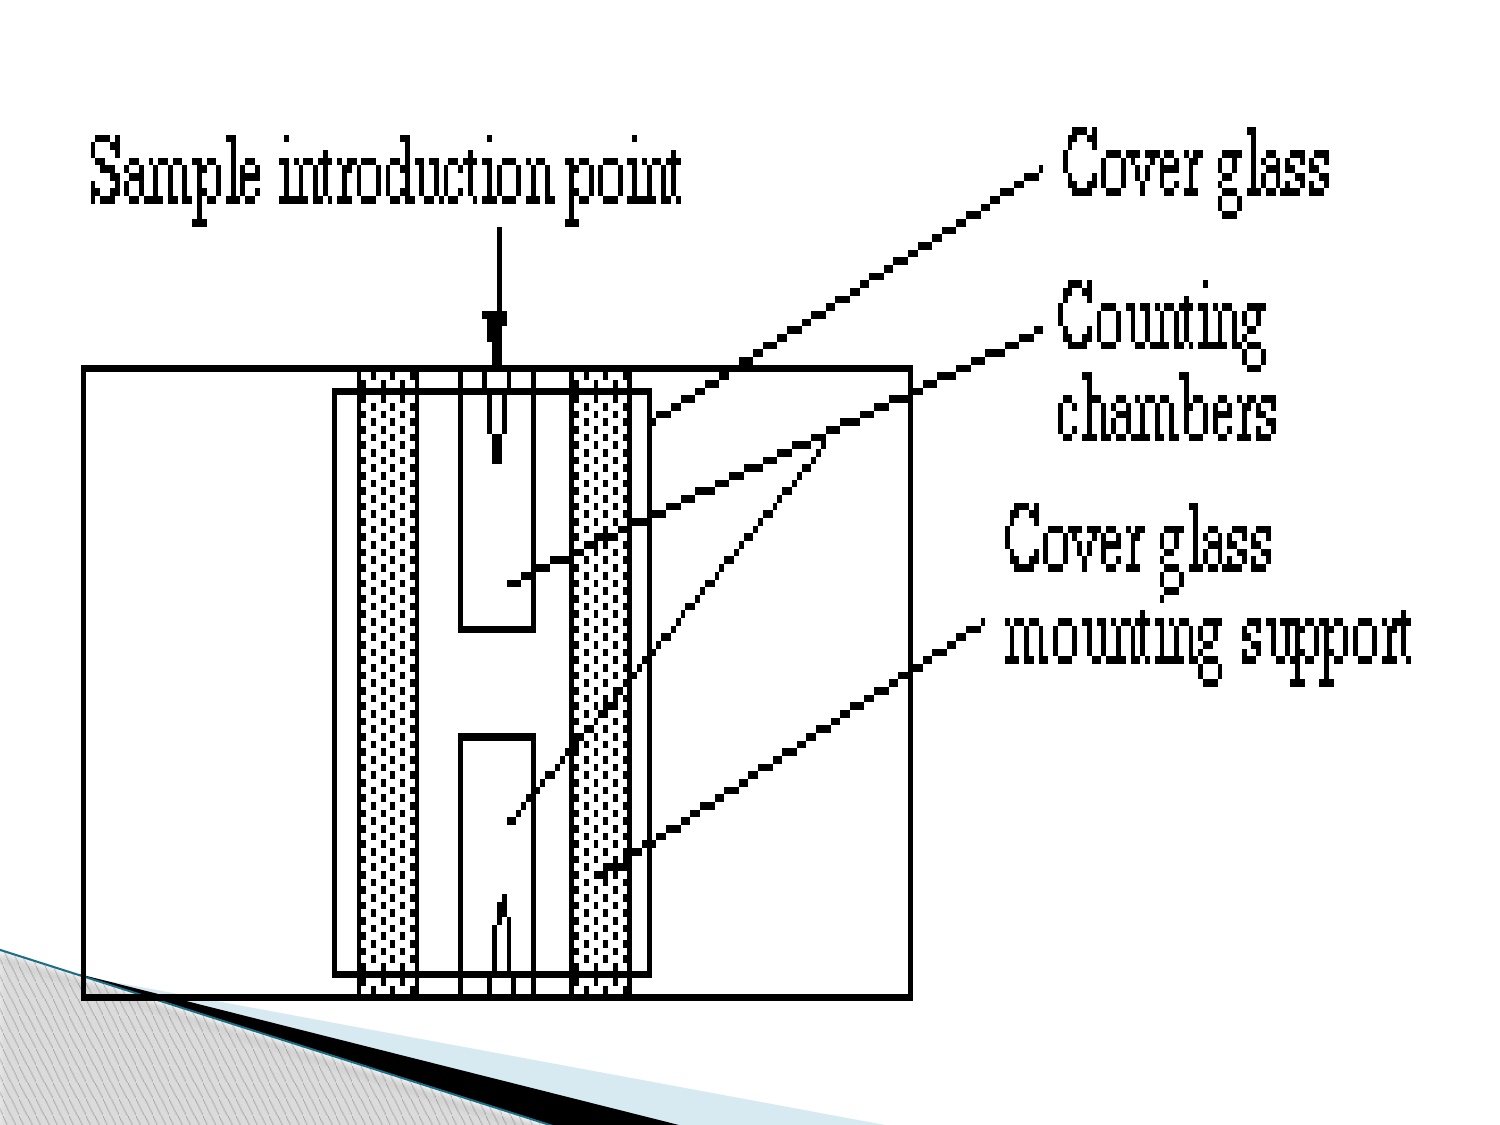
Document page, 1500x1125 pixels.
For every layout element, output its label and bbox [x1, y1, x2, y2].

list [62, 112, 1500, 1026]
